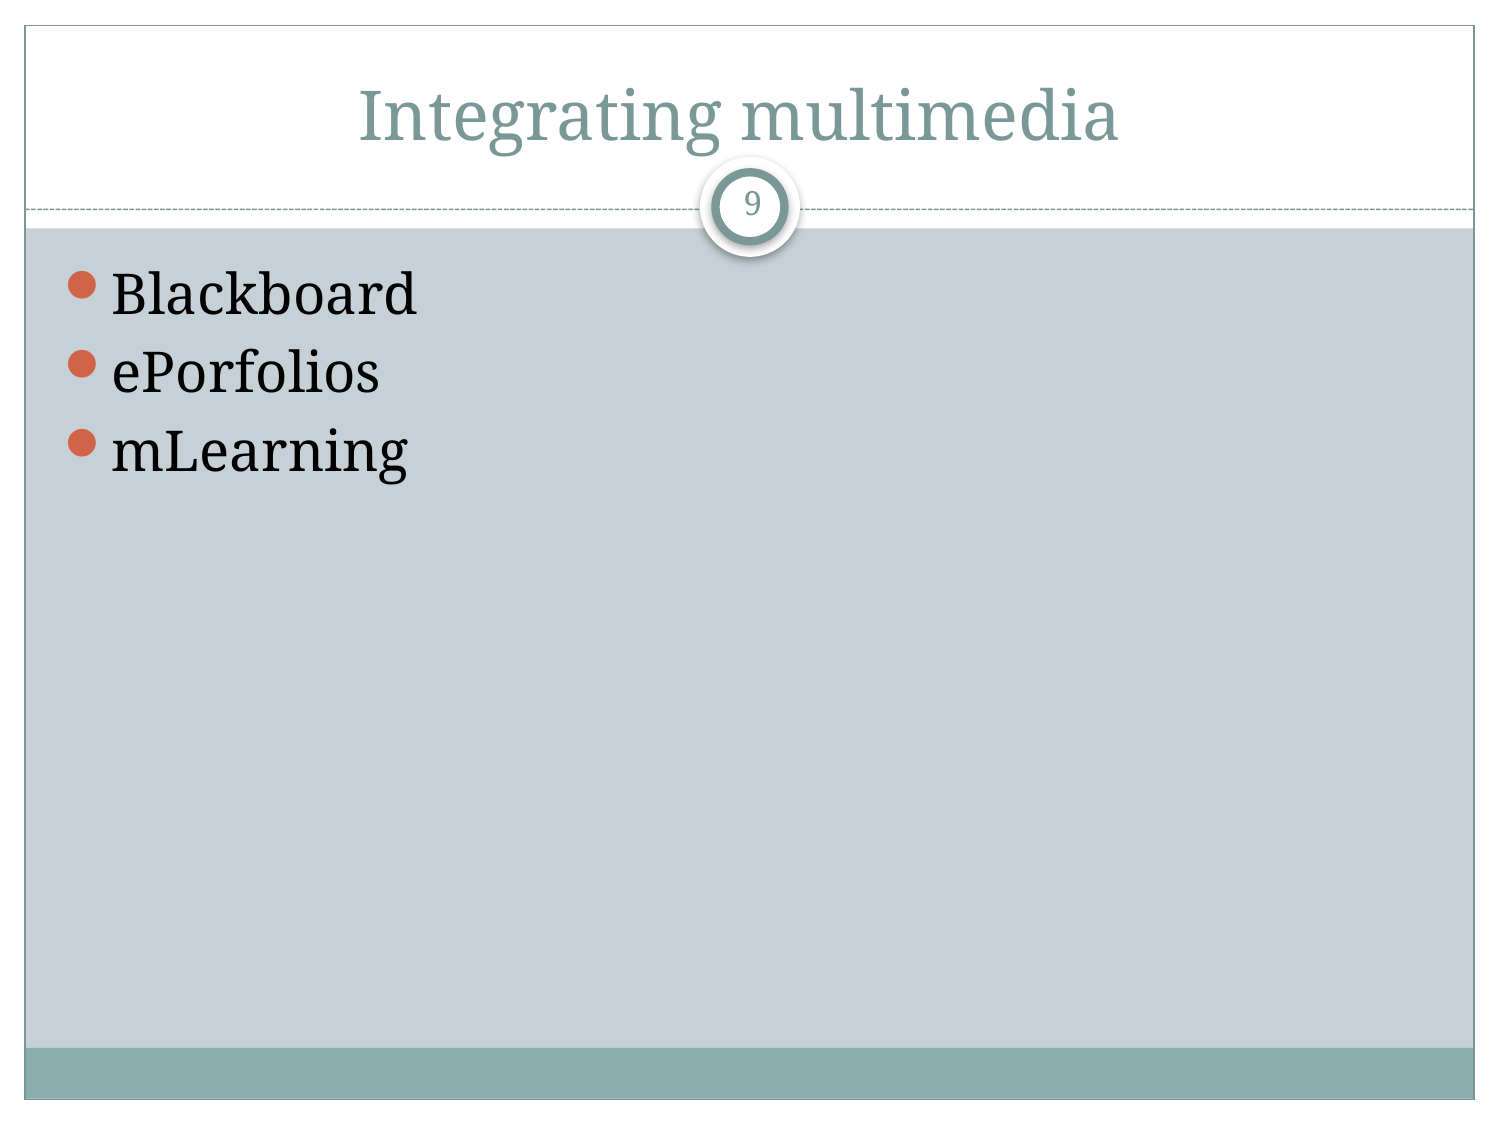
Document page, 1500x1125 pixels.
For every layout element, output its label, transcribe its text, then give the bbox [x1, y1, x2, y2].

slide_number 9 [715, 168, 791, 241]
list Blackboard ePorfolios mLearning [49, 250, 1445, 1001]
title Integrating multimedia [49, 37, 1450, 162]
